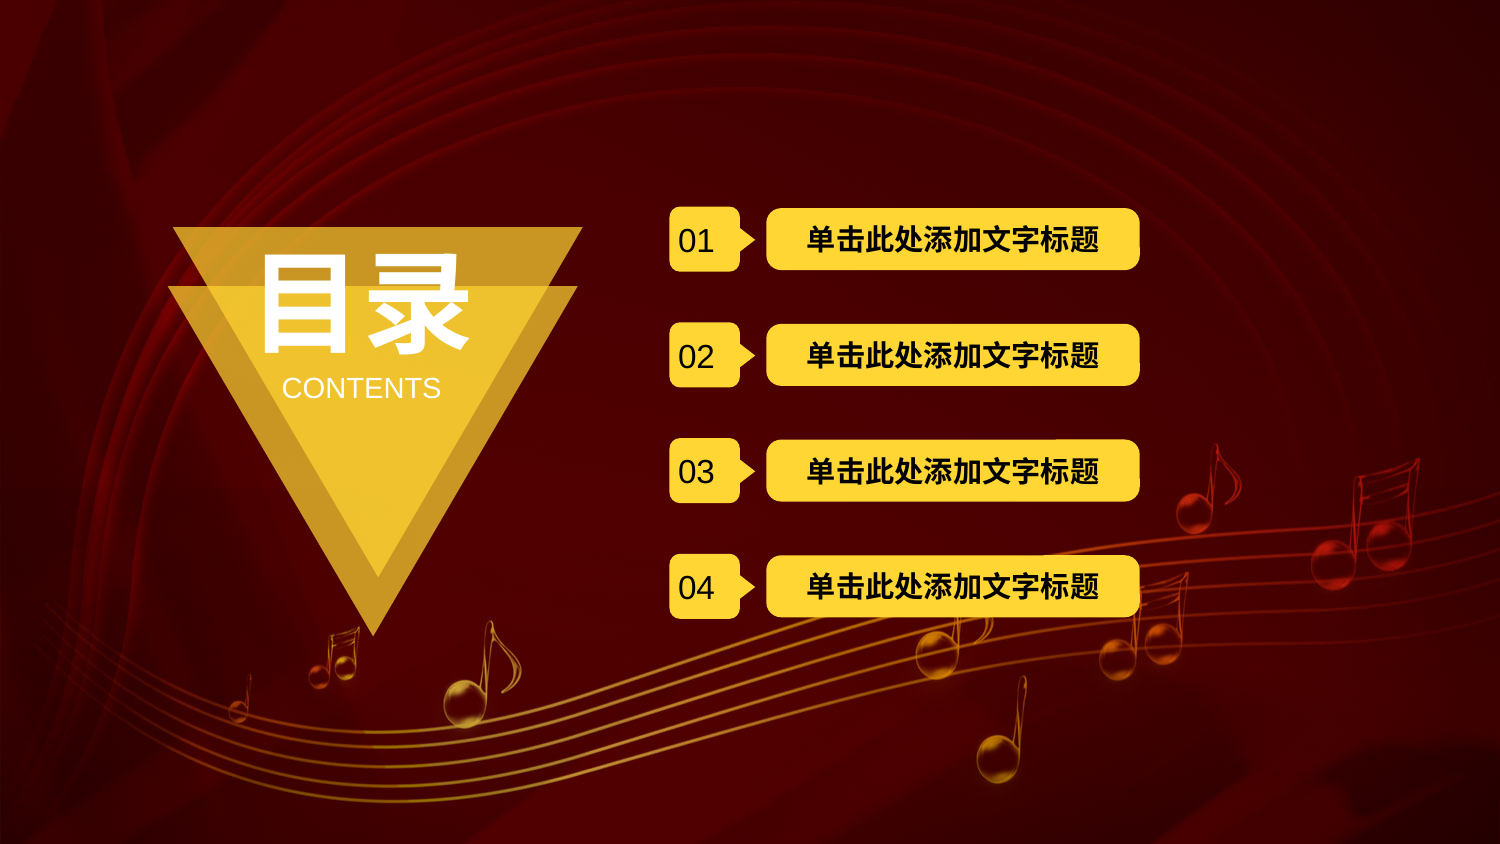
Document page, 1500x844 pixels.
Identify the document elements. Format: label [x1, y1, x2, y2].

text_box [234, 231, 490, 405]
picture [0, 0, 1500, 844]
